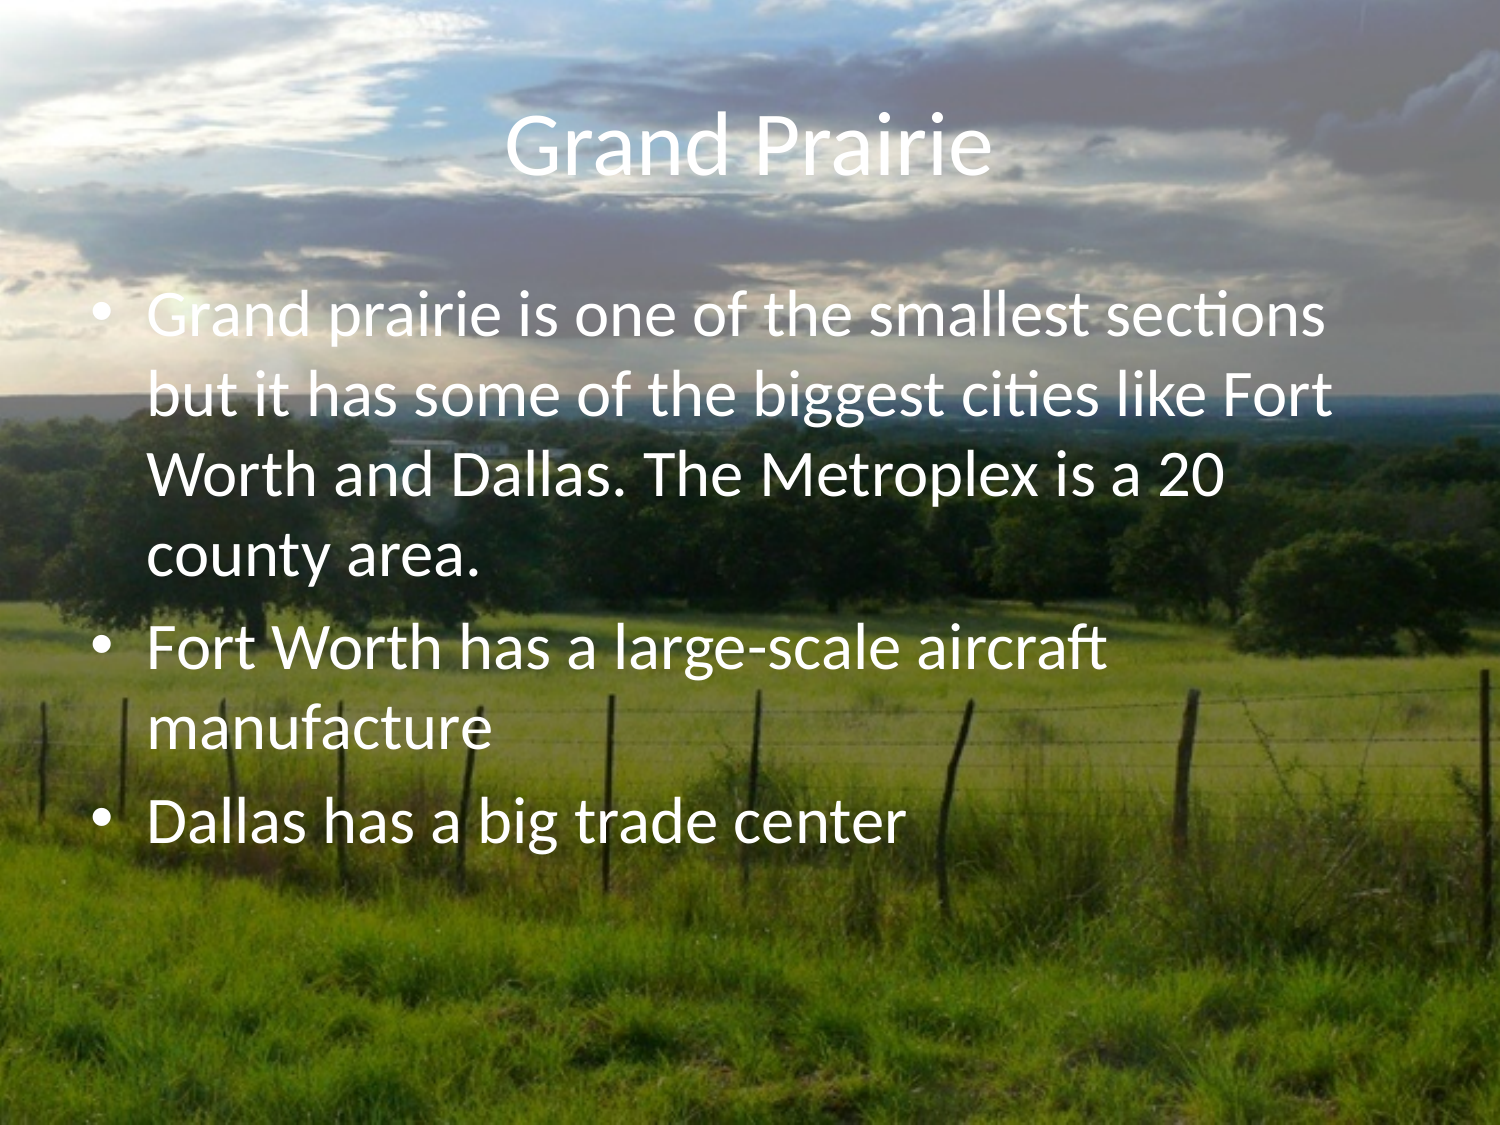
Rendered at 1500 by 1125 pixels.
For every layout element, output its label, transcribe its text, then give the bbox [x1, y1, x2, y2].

title Grand Prairie [75, 45, 1425, 233]
list Grand prairie is one of the smallest sections but it has some of the biggest cities like Fort Worth and Dallas. The Metroplex is a 20 county area. Fort Worth has a large-scale aircraft manufacture Dallas has a big trade center [75, 262, 1425, 1005]
picture [0, 0, 1500, 1125]
